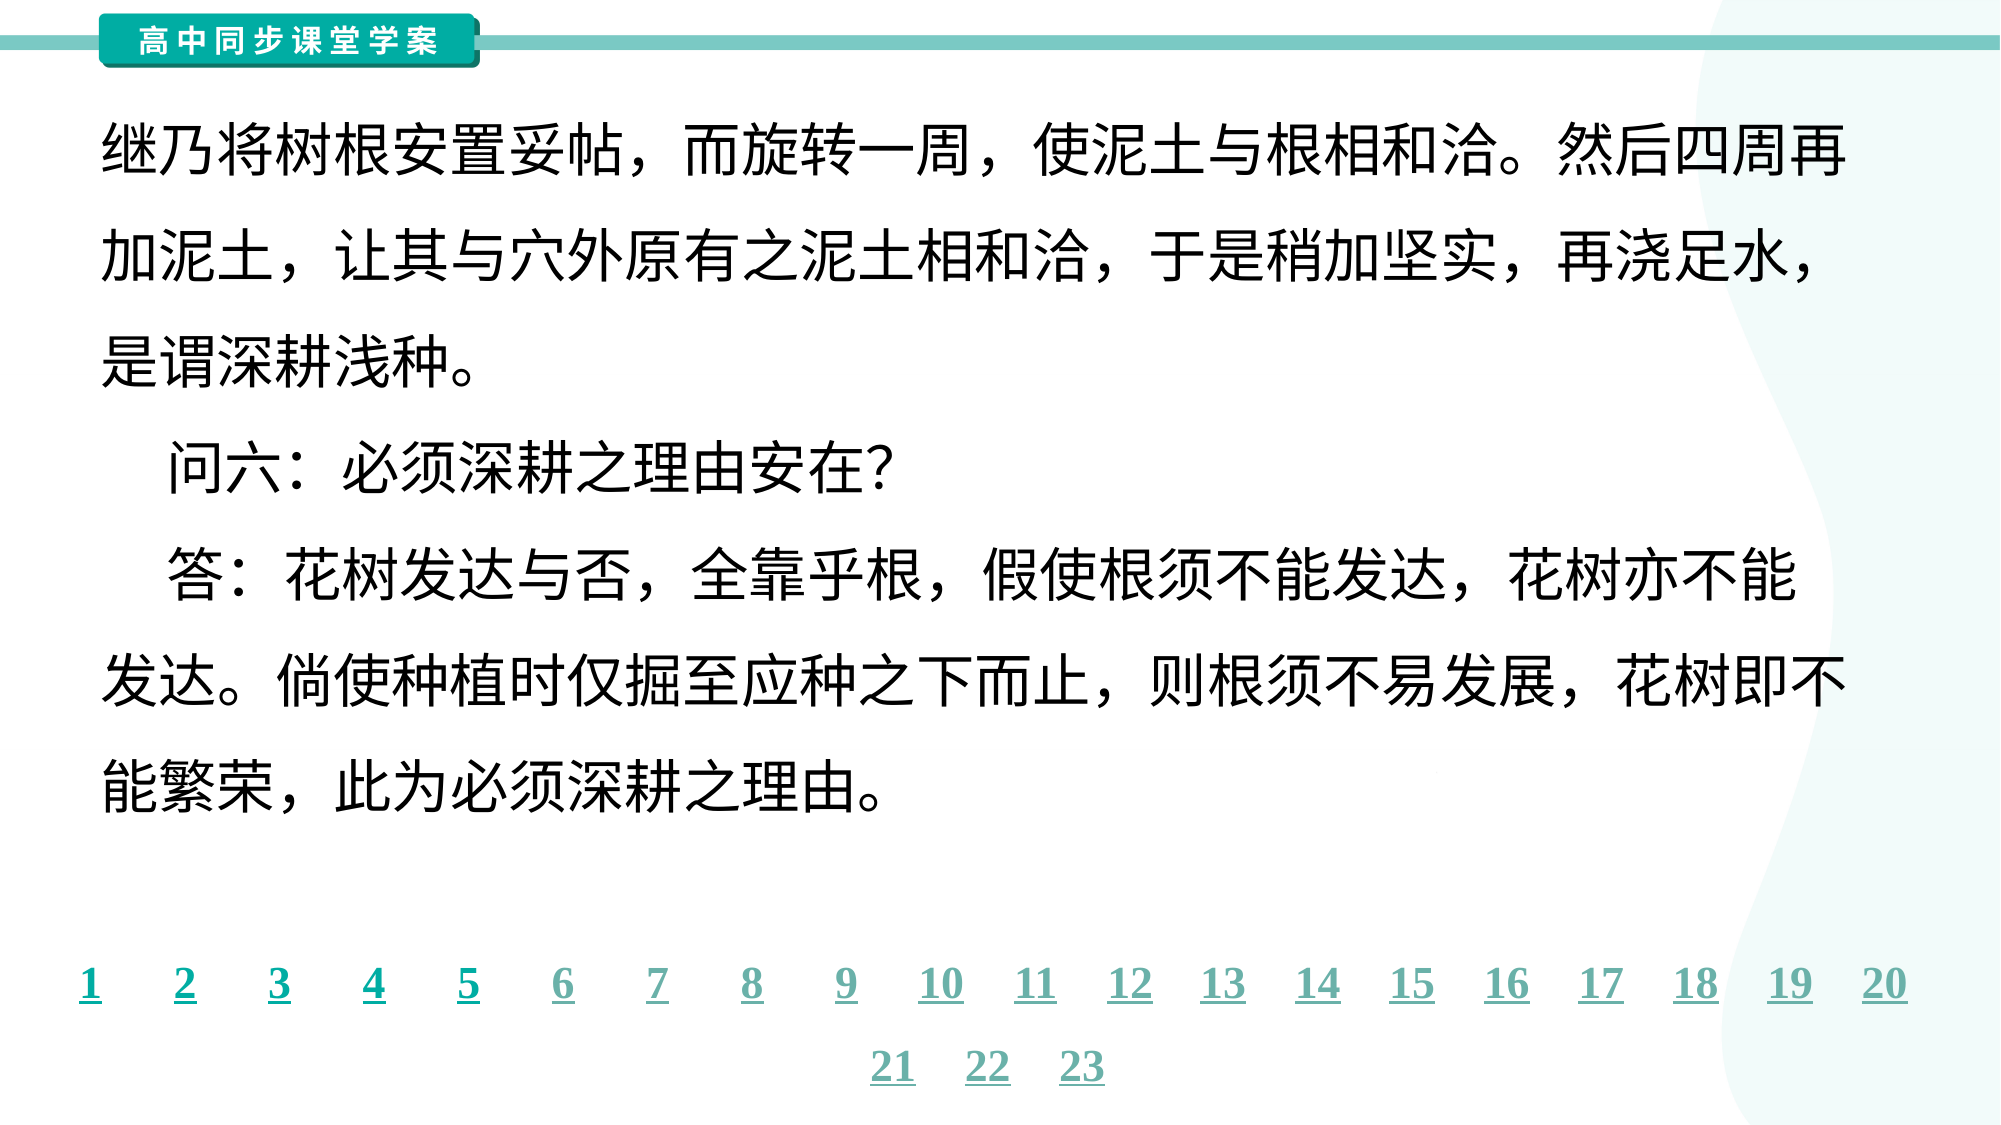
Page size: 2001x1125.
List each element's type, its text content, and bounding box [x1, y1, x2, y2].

text_box 继乃将树根安置妥帖，而旋转一周，使泥土与根相和洽。然后四周再 加泥土，让其与穴外原有之泥土相和洽，于是稍加坚实，再浇足水， 是谓深耕浅种。 问六：必须深耕之理由安在？ 答：花树发达与否，全靠乎根，假使根须不能发达，花树亦不能 发达。倘使种植时仅掘至应种之下而止，则根须不易发展，花树即不 能繁荣，此为必须深耕之理由。 [100, 76, 1899, 821]
picture [0, 0, 2000, 1125]
